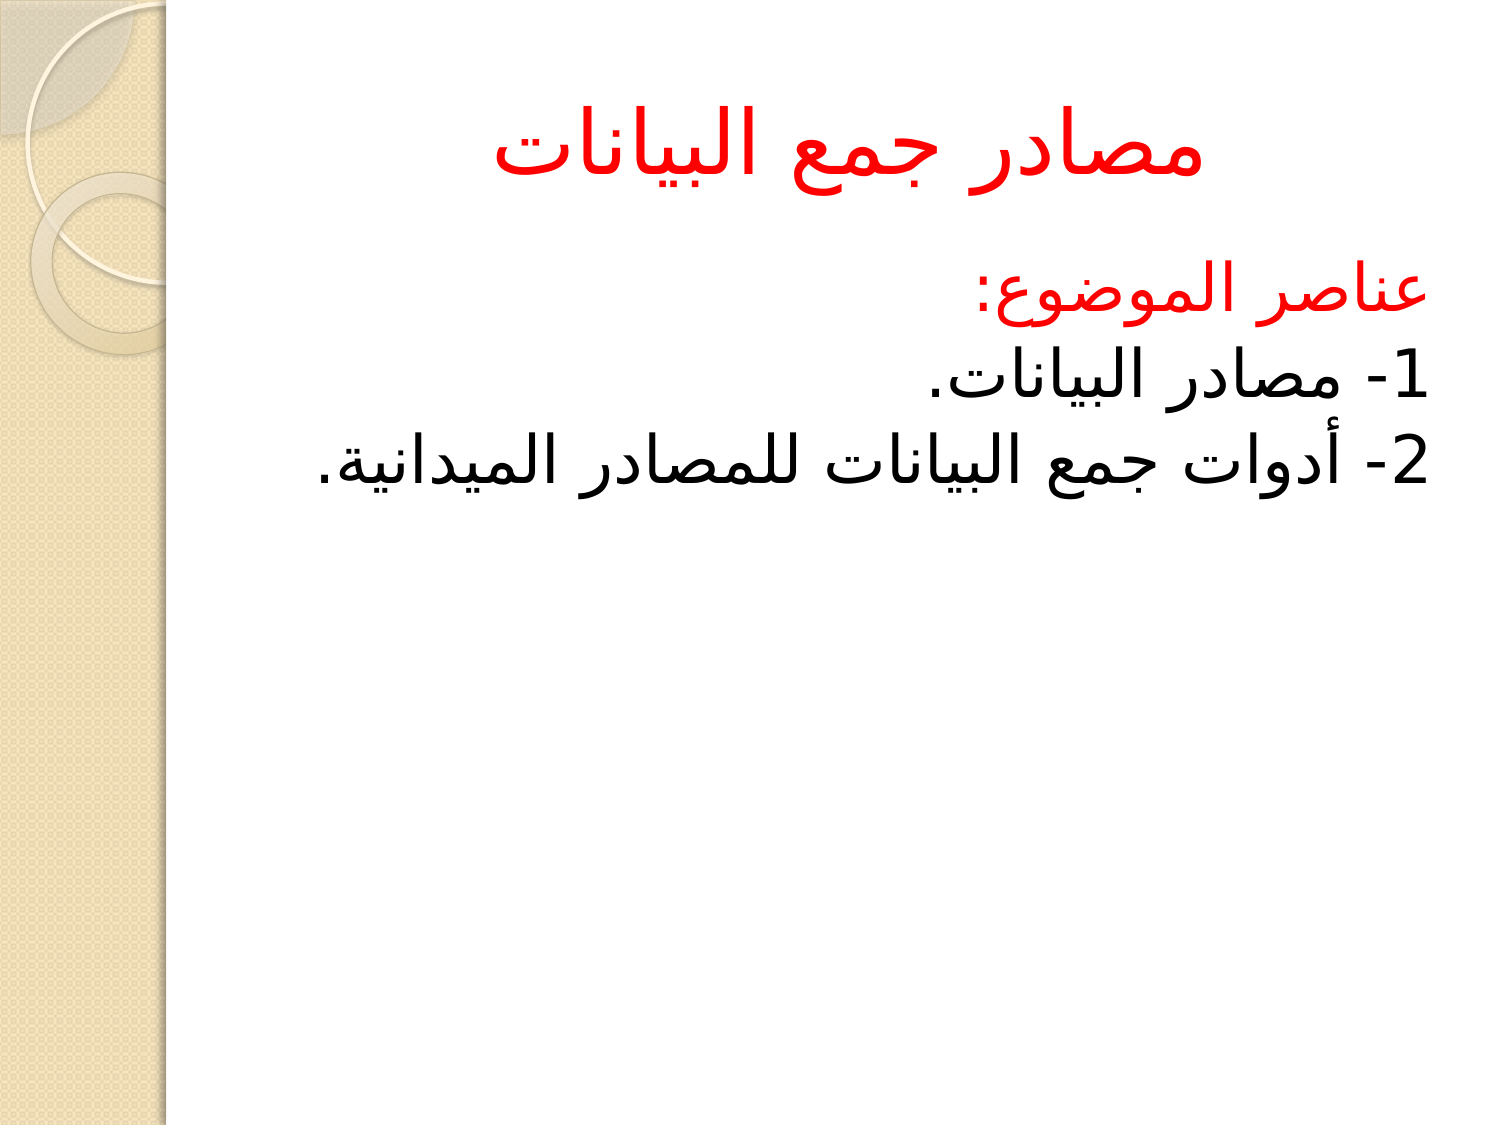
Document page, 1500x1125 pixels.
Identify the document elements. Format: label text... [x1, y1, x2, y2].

title مصادر جمع البيانات [235, 45, 1466, 233]
list عناصر الموضوع: 1- مصادر البيانات. 2- أدوات جمع البيانات للمصادر الميدانية. [235, 237, 1466, 1025]
